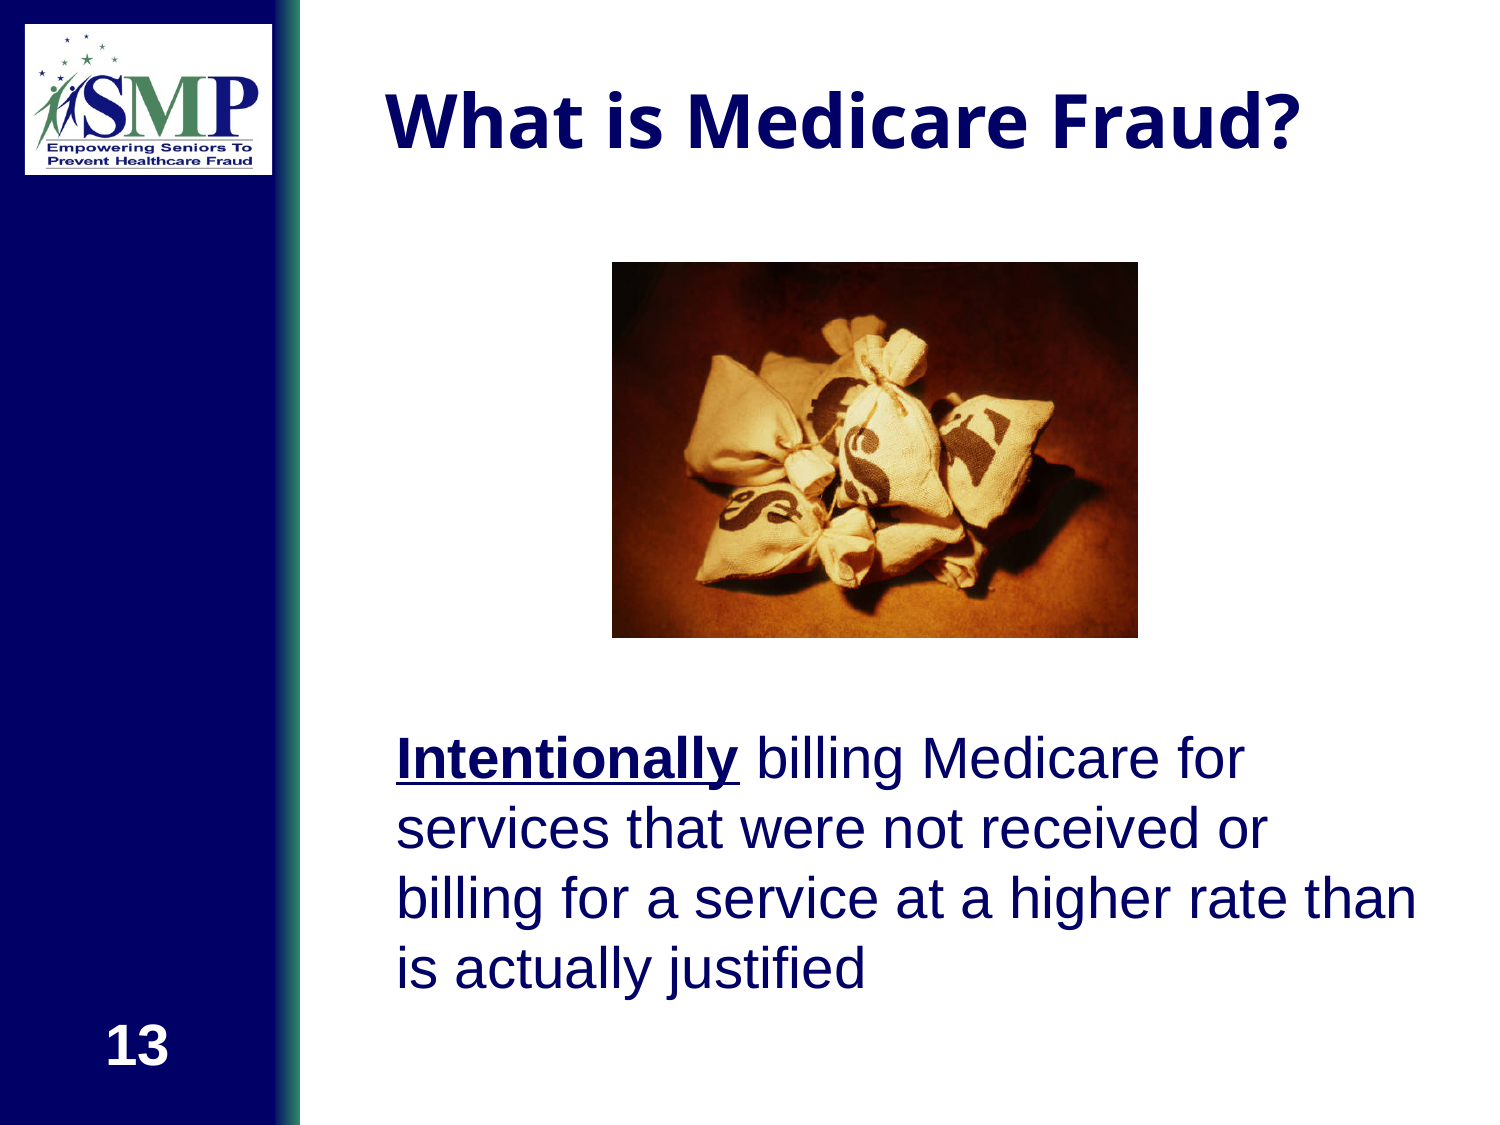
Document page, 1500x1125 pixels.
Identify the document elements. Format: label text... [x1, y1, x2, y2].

slide_number 13 [0, 999, 276, 1076]
title What is Medicare Fraud? [300, 24, 1388, 213]
picture [24, 24, 273, 175]
picture [612, 262, 1139, 638]
list Intentionally billing Medicare for services that were not received or billing for a service at a higher rate than is actually justified [324, 712, 1450, 1063]
